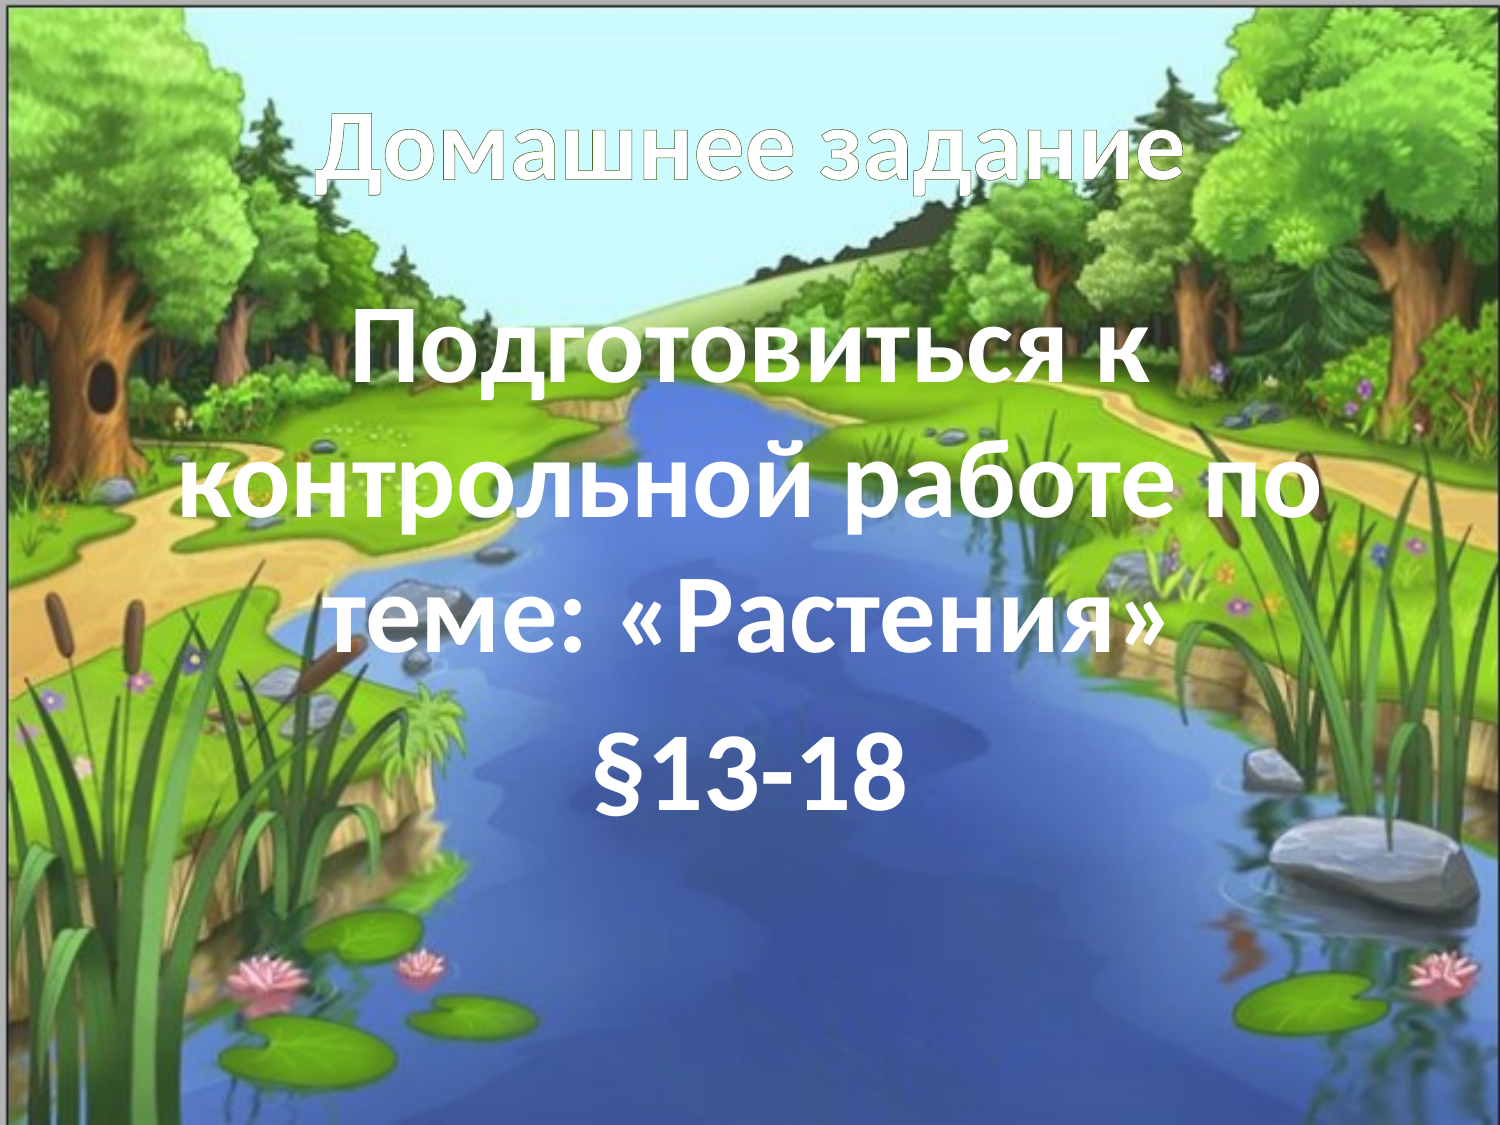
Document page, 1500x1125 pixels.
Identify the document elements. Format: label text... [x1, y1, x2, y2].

title Домашнее задание [41, 45, 1459, 233]
list Подготовиться к контрольной работе по теме: «Растения» §13-18 [75, 262, 1425, 1005]
